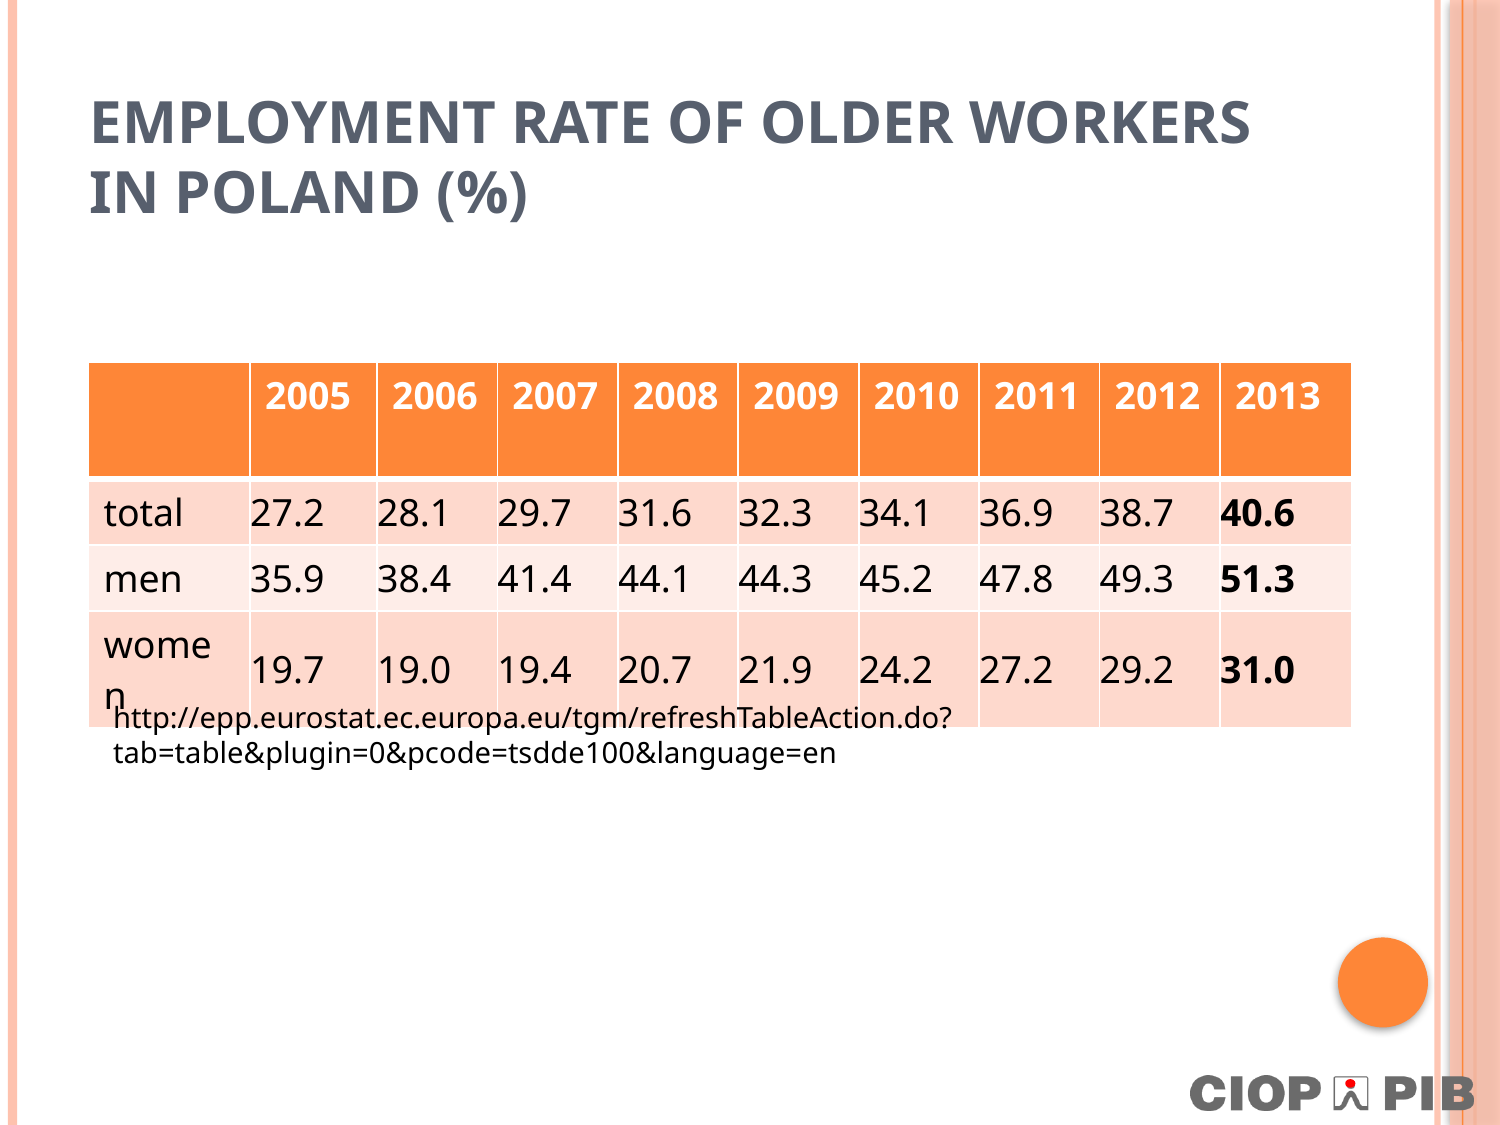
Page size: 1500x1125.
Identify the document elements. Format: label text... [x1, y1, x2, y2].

table_cell 47.8 [980, 546, 1099, 610]
table_header 2007 [498, 363, 617, 476]
table_cell 20.7 [619, 612, 737, 692]
table_cell 44.3 [739, 546, 858, 610]
table_cell 51.3 [1221, 546, 1351, 610]
table_header 2005 [251, 363, 376, 476]
table_cell 40.6 [1221, 482, 1351, 544]
table_header 2012 [1100, 363, 1219, 476]
table_cell men [89, 546, 249, 610]
table_cell 31.6 [619, 482, 737, 544]
table_cell 49.3 [1100, 546, 1219, 610]
table_cell 44.1 [619, 546, 737, 610]
table_cell 24.2 [860, 612, 978, 692]
table_cell 27.2 [980, 612, 1099, 692]
table_cell total [89, 482, 249, 544]
table_cell 31.0 [1221, 612, 1351, 692]
table_header 2010 [860, 363, 978, 476]
text_box http://epp.eurostat.ec.europa.eu/tgm/refreshTableAction.do?tab=table&plugin=0&pcode=tsdde100&language=en [98, 692, 1351, 777]
table_cell 29.7 [498, 482, 617, 544]
table_cell 19.4 [498, 612, 617, 692]
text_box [1189, 1074, 1474, 1112]
table_header 2013 [1221, 363, 1351, 476]
table_cell 34.1 [860, 482, 978, 544]
table_cell 19.0 [378, 612, 497, 692]
table_cell 28.1 [378, 482, 497, 544]
table_header [89, 363, 249, 476]
table_cell 38.4 [378, 546, 497, 610]
table_cell 45.2 [860, 546, 978, 610]
list [75, 262, 1376, 1062]
table_cell 41.4 [498, 546, 617, 610]
table_header 2006 [378, 363, 497, 476]
table_header 2011 [980, 363, 1099, 476]
table_cell 19.7 [251, 612, 376, 692]
table_cell 38.7 [1100, 482, 1219, 544]
table_cell women [89, 612, 249, 727]
table_header 2008 [619, 363, 737, 476]
table_cell 21.9 [739, 612, 858, 692]
table_header 2009 [739, 363, 858, 476]
table_cell 29.2 [1100, 612, 1219, 692]
table_cell 32.3 [739, 482, 858, 544]
table_cell 36.9 [980, 482, 1099, 544]
table_cell 27.2 [251, 482, 376, 544]
table_cell 35.9 [251, 546, 376, 610]
title Employment rate of older workers in Poland (%) [75, 45, 1300, 233]
